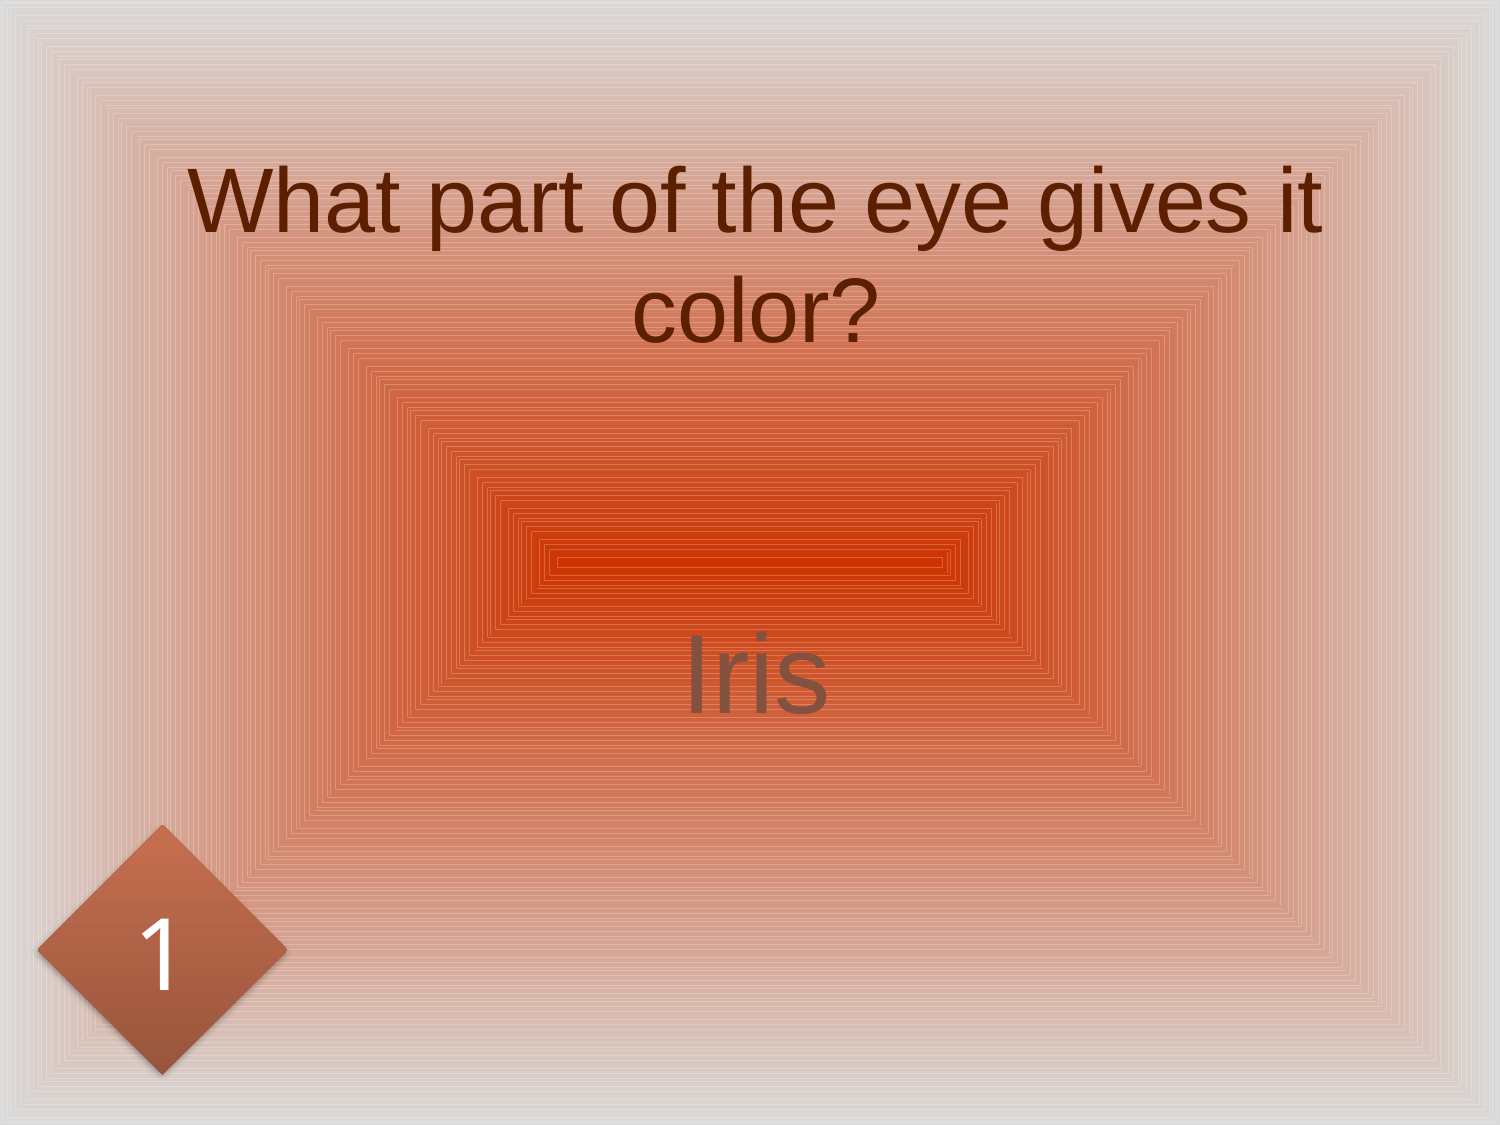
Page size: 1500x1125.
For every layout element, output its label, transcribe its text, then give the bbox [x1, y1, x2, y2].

text_box Iris [112, 500, 1400, 838]
text_box 1 [37, 838, 288, 1075]
title What part of the eye gives it color? [112, 137, 1401, 476]
